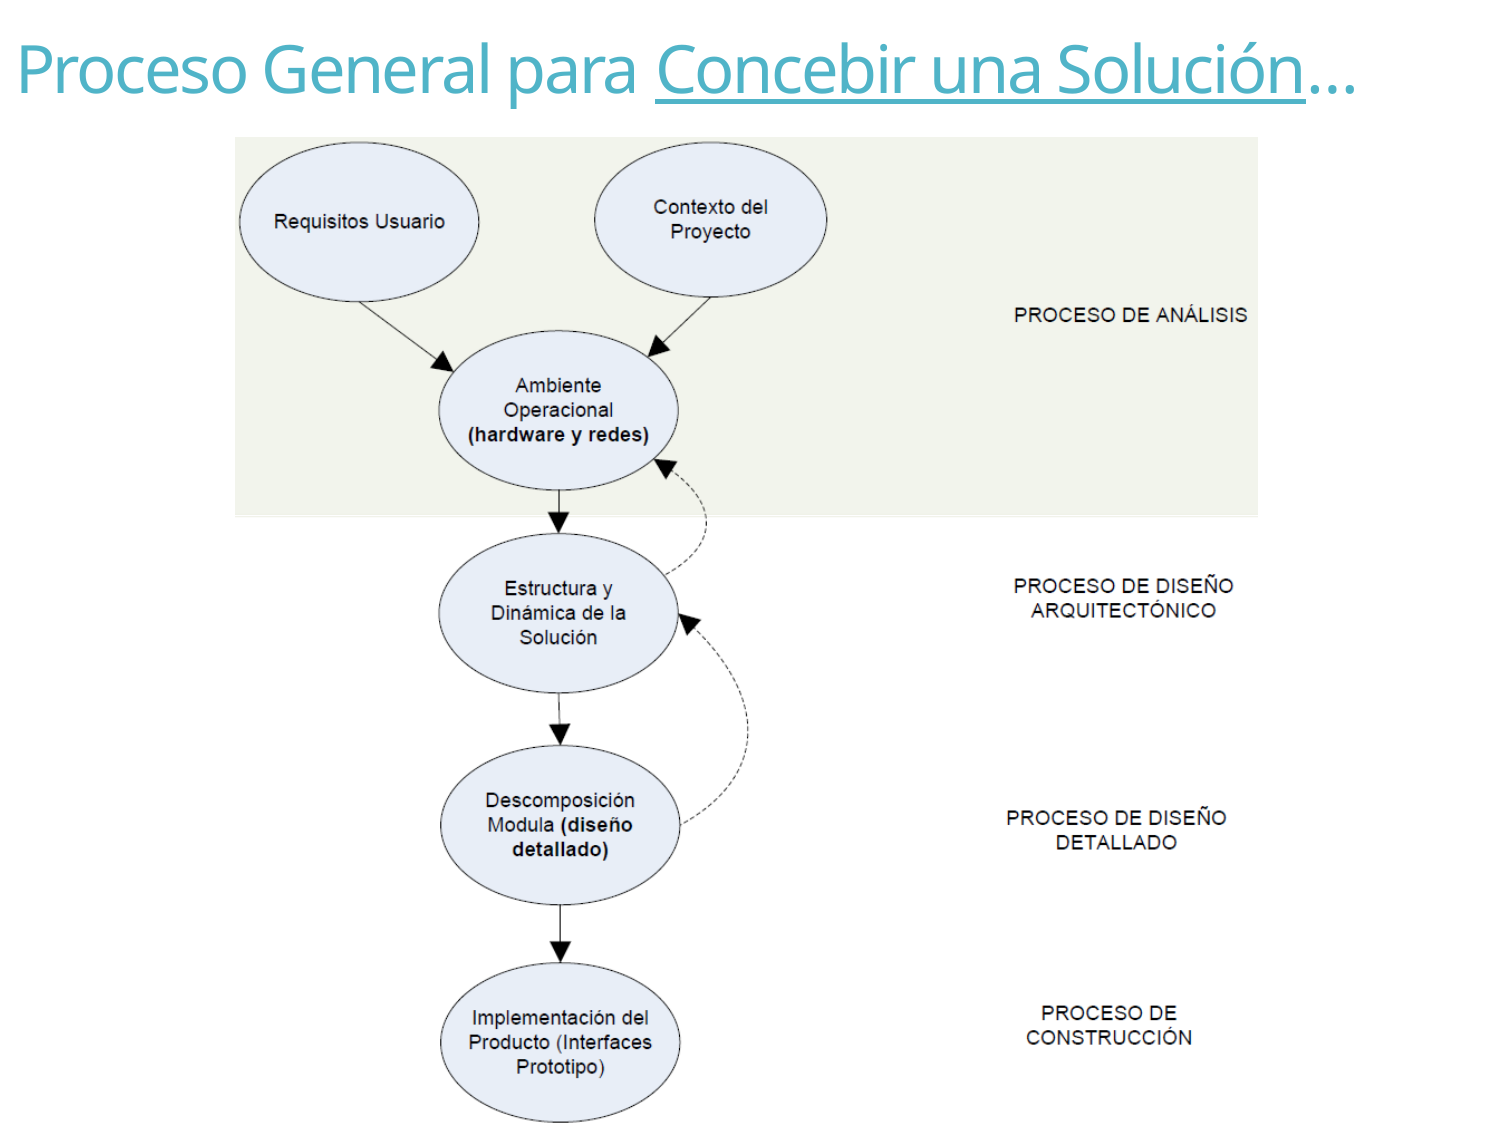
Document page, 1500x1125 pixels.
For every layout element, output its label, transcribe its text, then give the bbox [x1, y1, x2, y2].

picture [235, 136, 1259, 1125]
title Proceso General para Concebir una Solución… [0, 7, 1500, 138]
